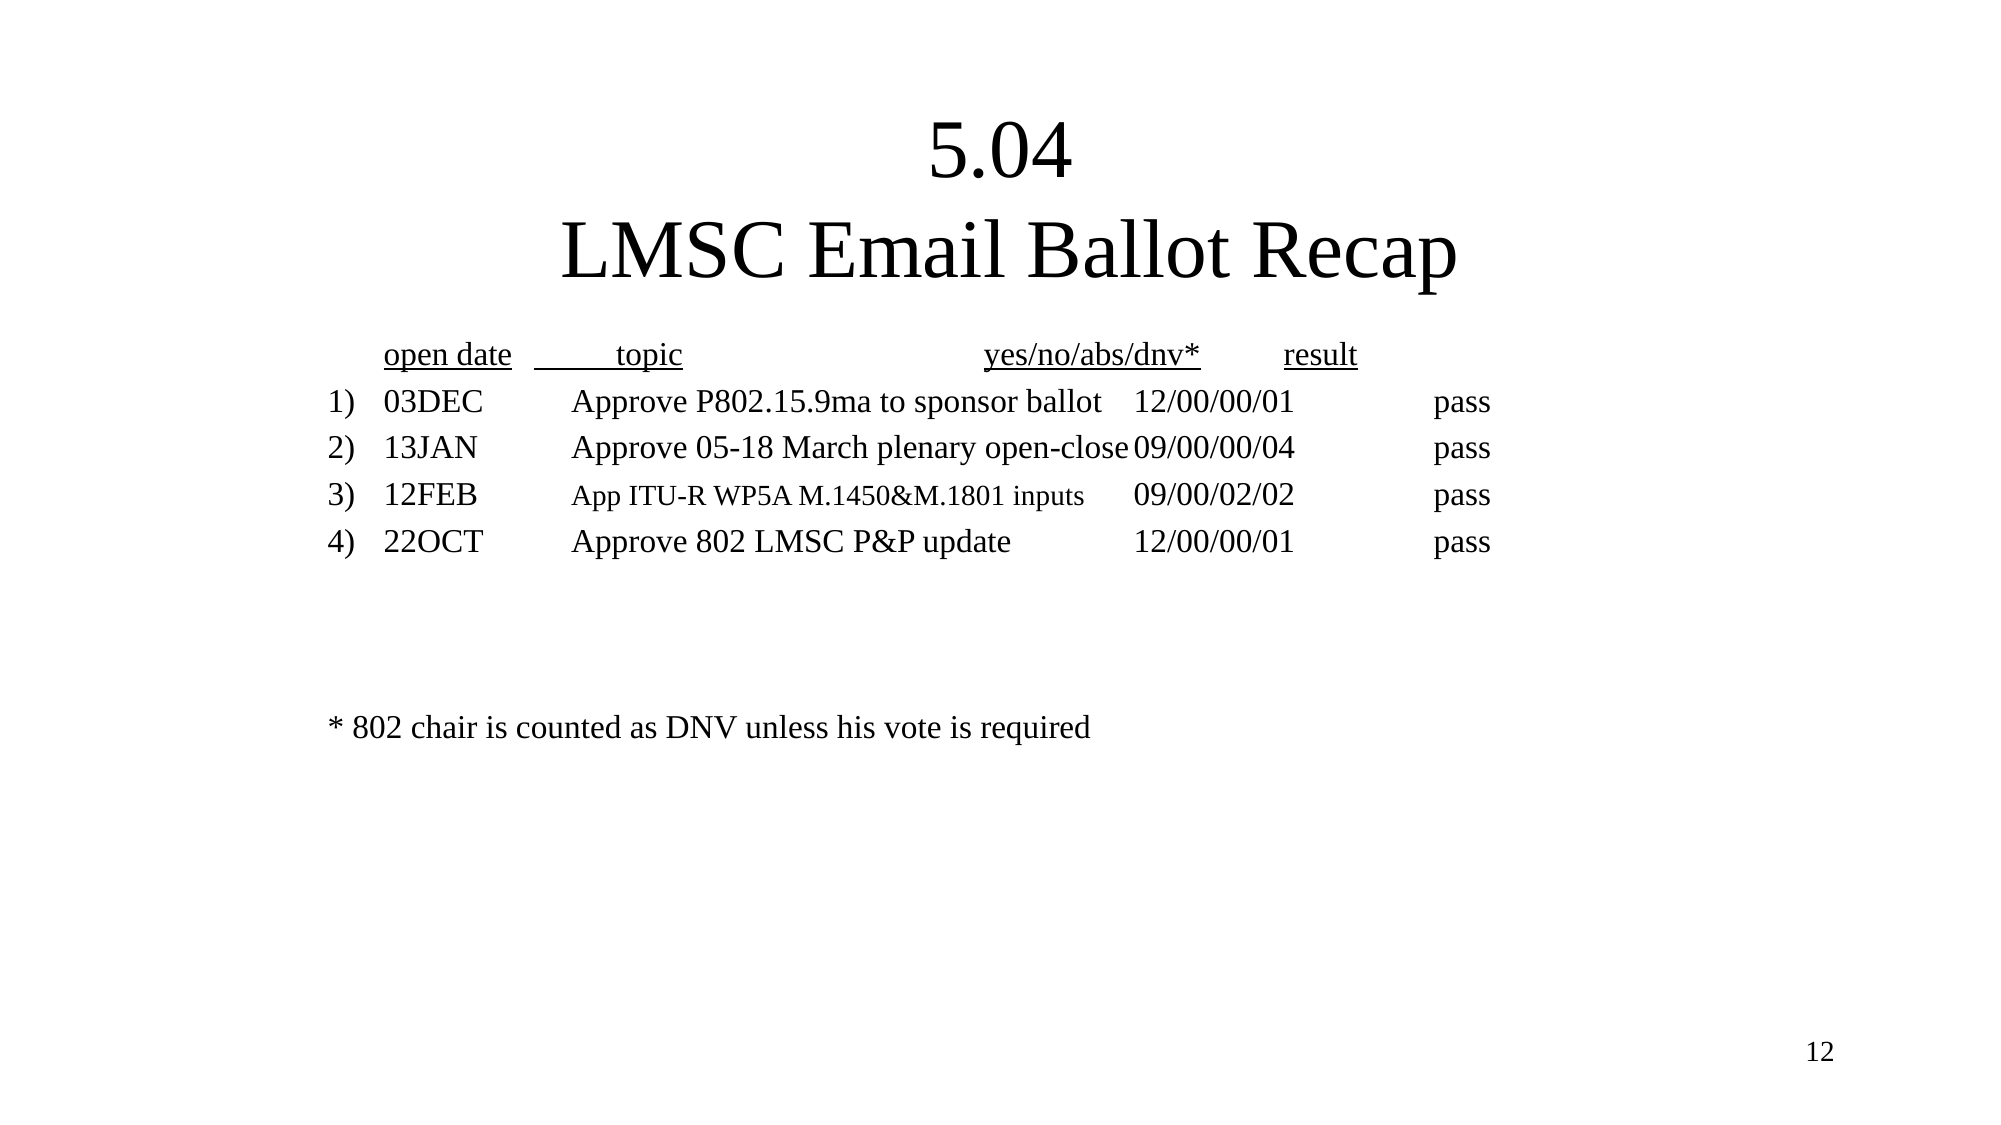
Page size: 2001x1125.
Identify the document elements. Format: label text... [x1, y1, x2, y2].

slide_number 12 [1433, 1024, 1851, 1101]
title 5.04 LMSC Email Ballot Recap [149, 99, 1851, 288]
list open date topic yes/no/abs/dnv* result 03DEC Approve P802.15.9ma to sponsor ballot 12/00/00/01 pass 13JAN Approve 05-18 March plenary open-close 09/00/00/04 pass 12FEB App ITU-R WP5A M.1450&M.1801 inputs 09/00/02/02 pass 22OCT Approve 802 LMSC P&P update 12/00/00/01 pass * 802 chair is counted as DNV unless his vote is required [312, 324, 1688, 1001]
